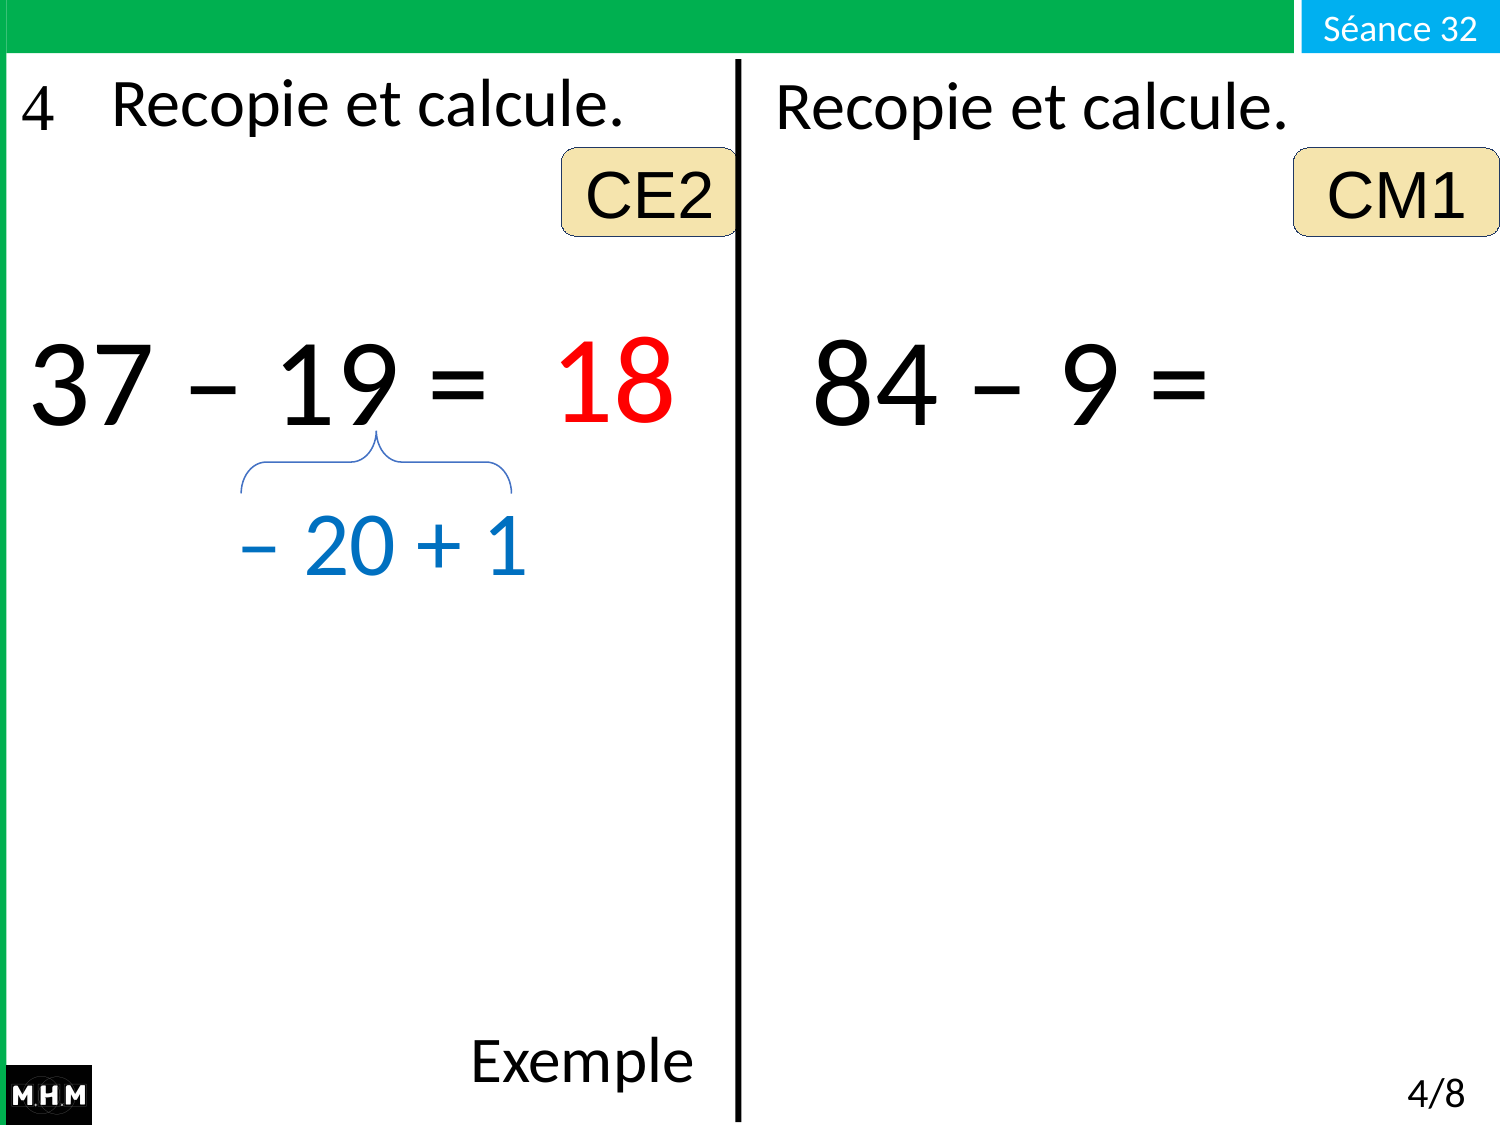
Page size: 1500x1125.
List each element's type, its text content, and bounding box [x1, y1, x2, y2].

title Recopie et calcule. [739, 60, 1391, 149]
text_box CM1 [1293, 147, 1500, 237]
picture [6, 1065, 92, 1125]
text_box 37 – 19 = [13, 292, 588, 458]
text_box Recopie et calcule. [760, 62, 1360, 152]
title Recopie et calcule. [96, 60, 738, 149]
text_box 18 [534, 290, 693, 456]
text_box 84 – 9 = [797, 292, 1377, 458]
list 4/8 [1373, 1064, 1500, 1125]
text_box Exemple [455, 1017, 711, 1106]
text_box – 20 + 1 [221, 476, 572, 602]
text_box CE2 [561, 147, 738, 237]
text_box [240, 430, 513, 494]
